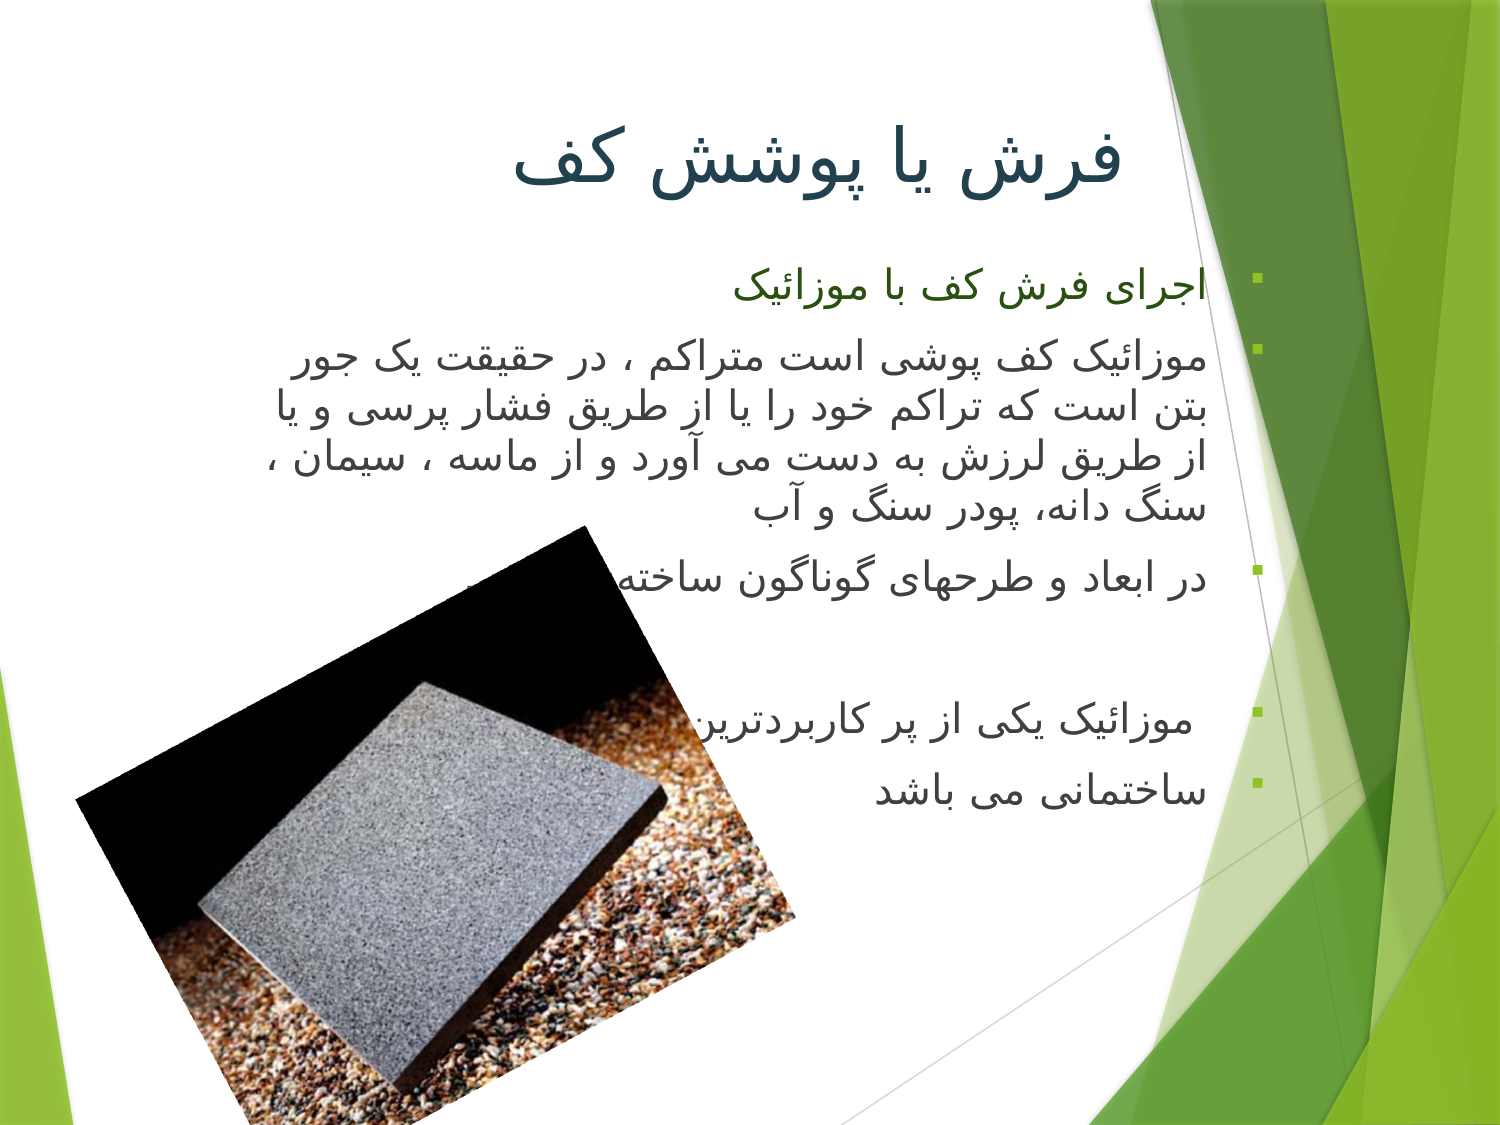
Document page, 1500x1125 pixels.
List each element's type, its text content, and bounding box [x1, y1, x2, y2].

title فرش یا پوشش کف [99, 99, 1142, 317]
picture [76, 526, 795, 1125]
list اجرای فرش کف با موزائیک موزائیک کف پوشی است متراکم ، در حقيقت يک جور بتن است که تراکم خود را يا از طريق فشار پرسی و يا از طريق لرزش به دست می آورد و از ماسه ، سيمان ، سنگ دانه، پودر سنگ و آب در ابعاد و طرحهای گوناگون ساخته ميشود.. موزائیک یکی از پر کاربردترین مصالح ساختمانی می باشد [249, 249, 1292, 887]
